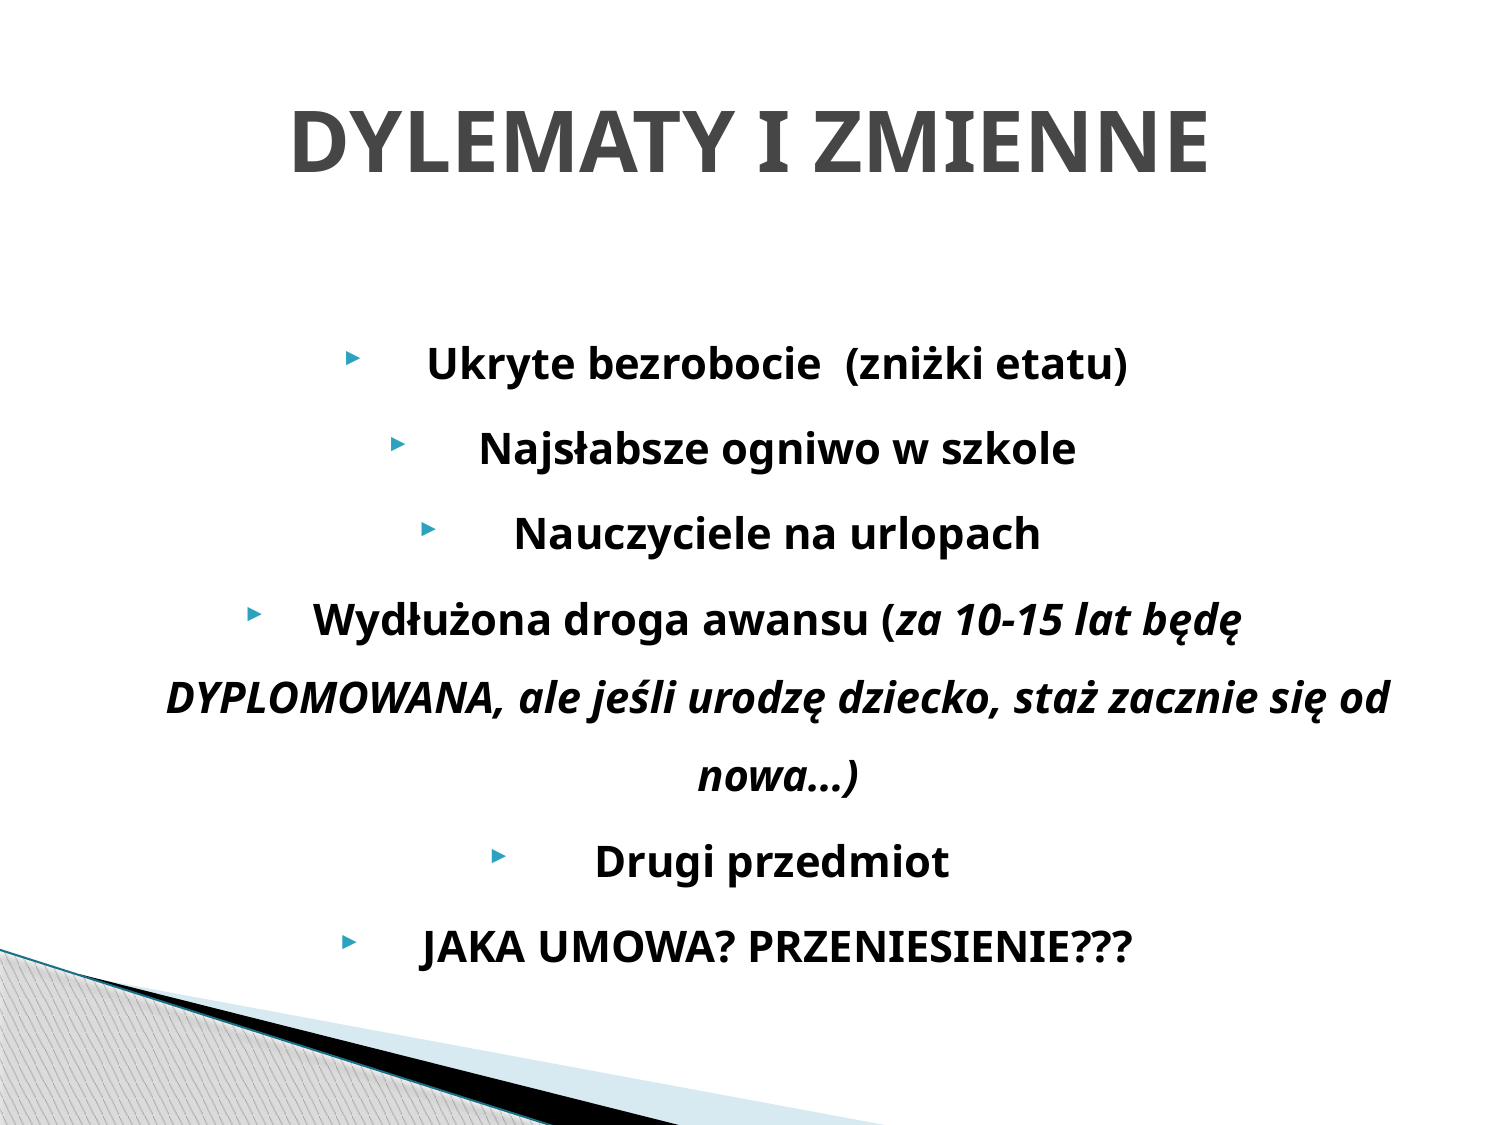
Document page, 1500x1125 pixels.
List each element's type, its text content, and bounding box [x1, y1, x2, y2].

title DYLEMATY I ZMIENNE [75, 45, 1425, 233]
list Ukryte bezrobocie (zniżki etatu) Najsłabsze ogniwo w szkole Nauczyciele na urlopach Wydłużona droga awansu (za 10-15 lat będę DYPLOMOWANA, ale jeśli urodzę dziecko, staż zacznie się od nowa…) Drugi przedmiot JAKA UMOWA? PRZENIESIENIE??? [75, 243, 1425, 986]
